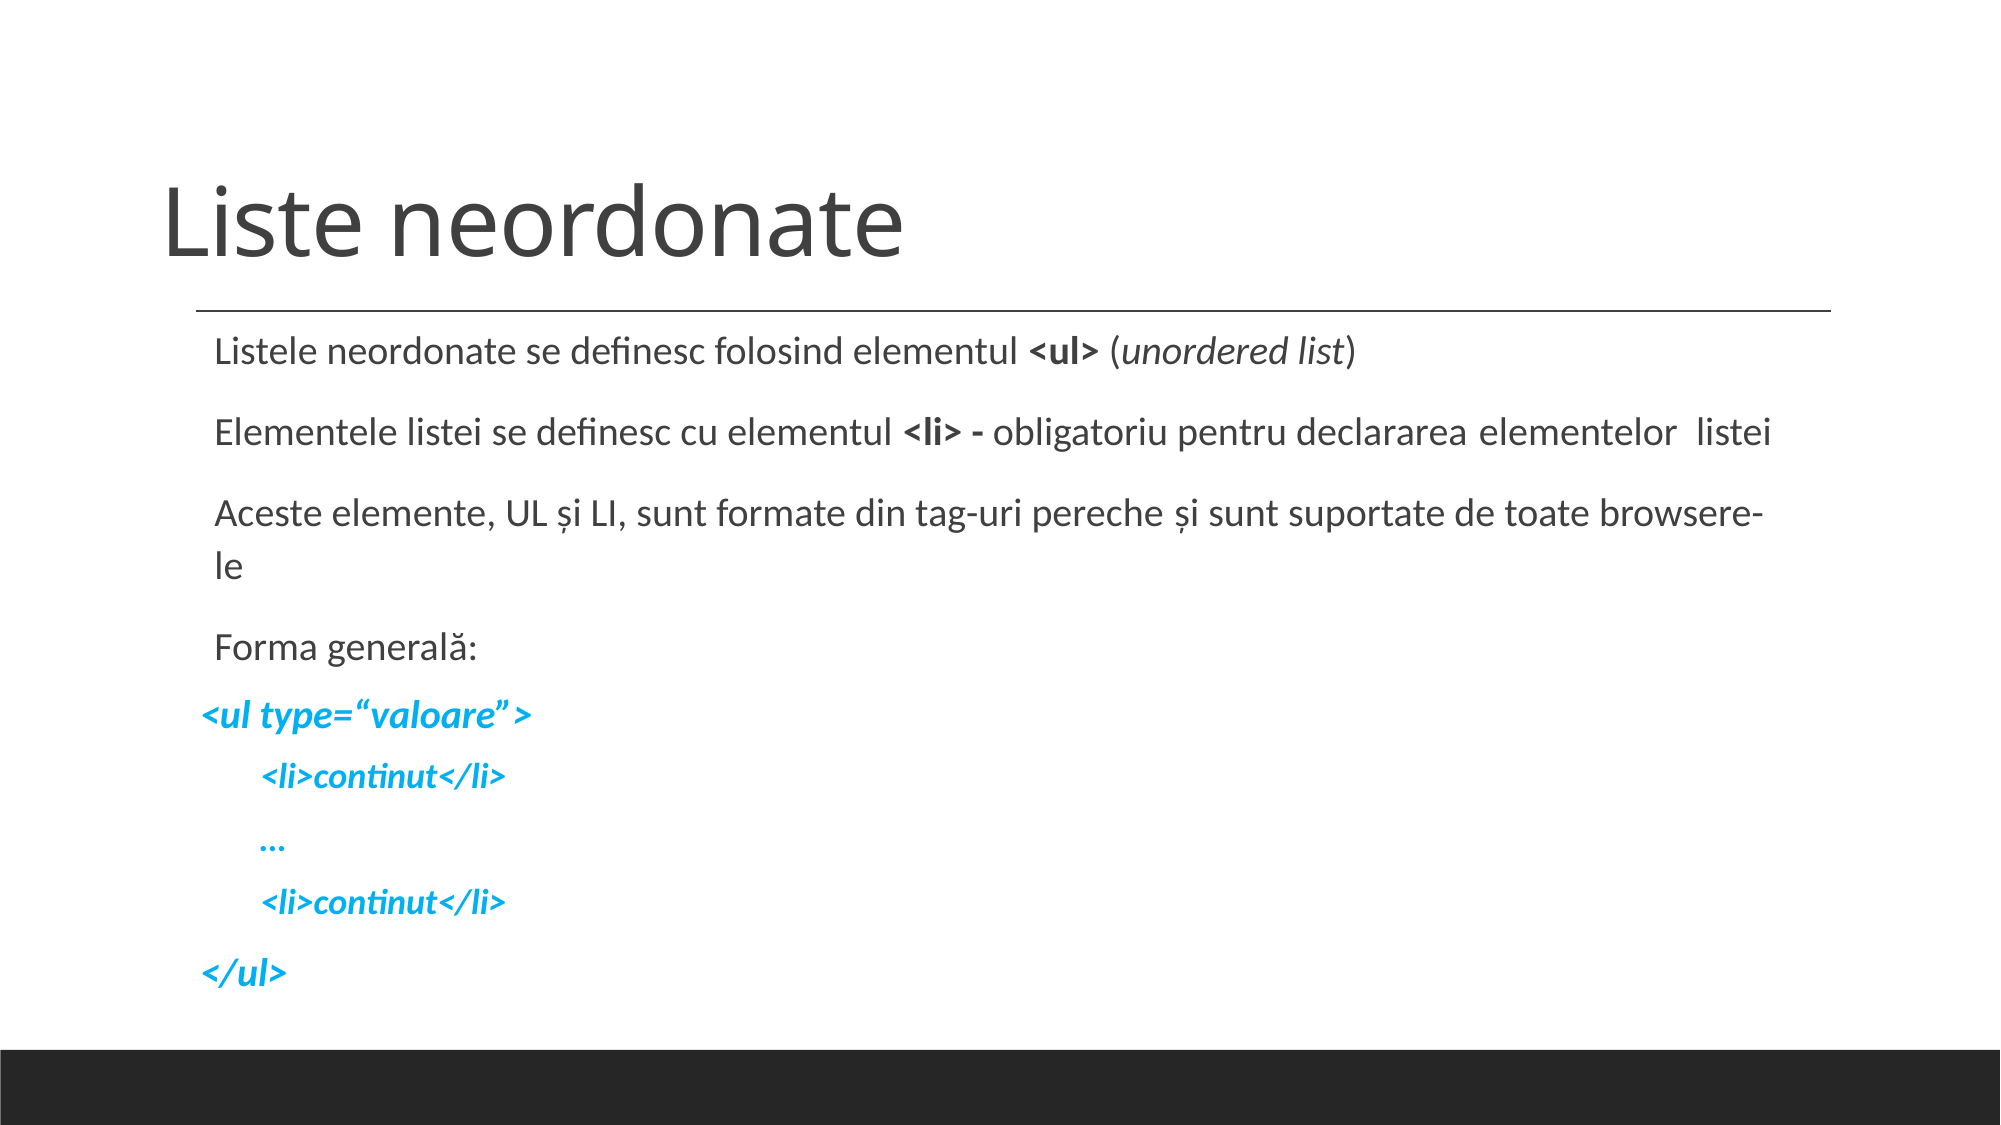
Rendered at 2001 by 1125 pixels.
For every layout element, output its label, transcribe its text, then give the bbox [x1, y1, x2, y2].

list Listele neordonate se definesc folosind elementul <ul> (unordered list) Elementele listei se definesc cu elementul <li> - obligatoriu pentru declararea elementelor listei Aceste elemente, UL și LI, sunt formate din tag-uri pereche şi sunt suportate de toate browsere-le Forma generală: <ul type=“valoare”> <li>continut</li> … <li>continut</li> </ul> [200, 312, 1779, 1044]
title Liste neordonate [145, 47, 1830, 285]
